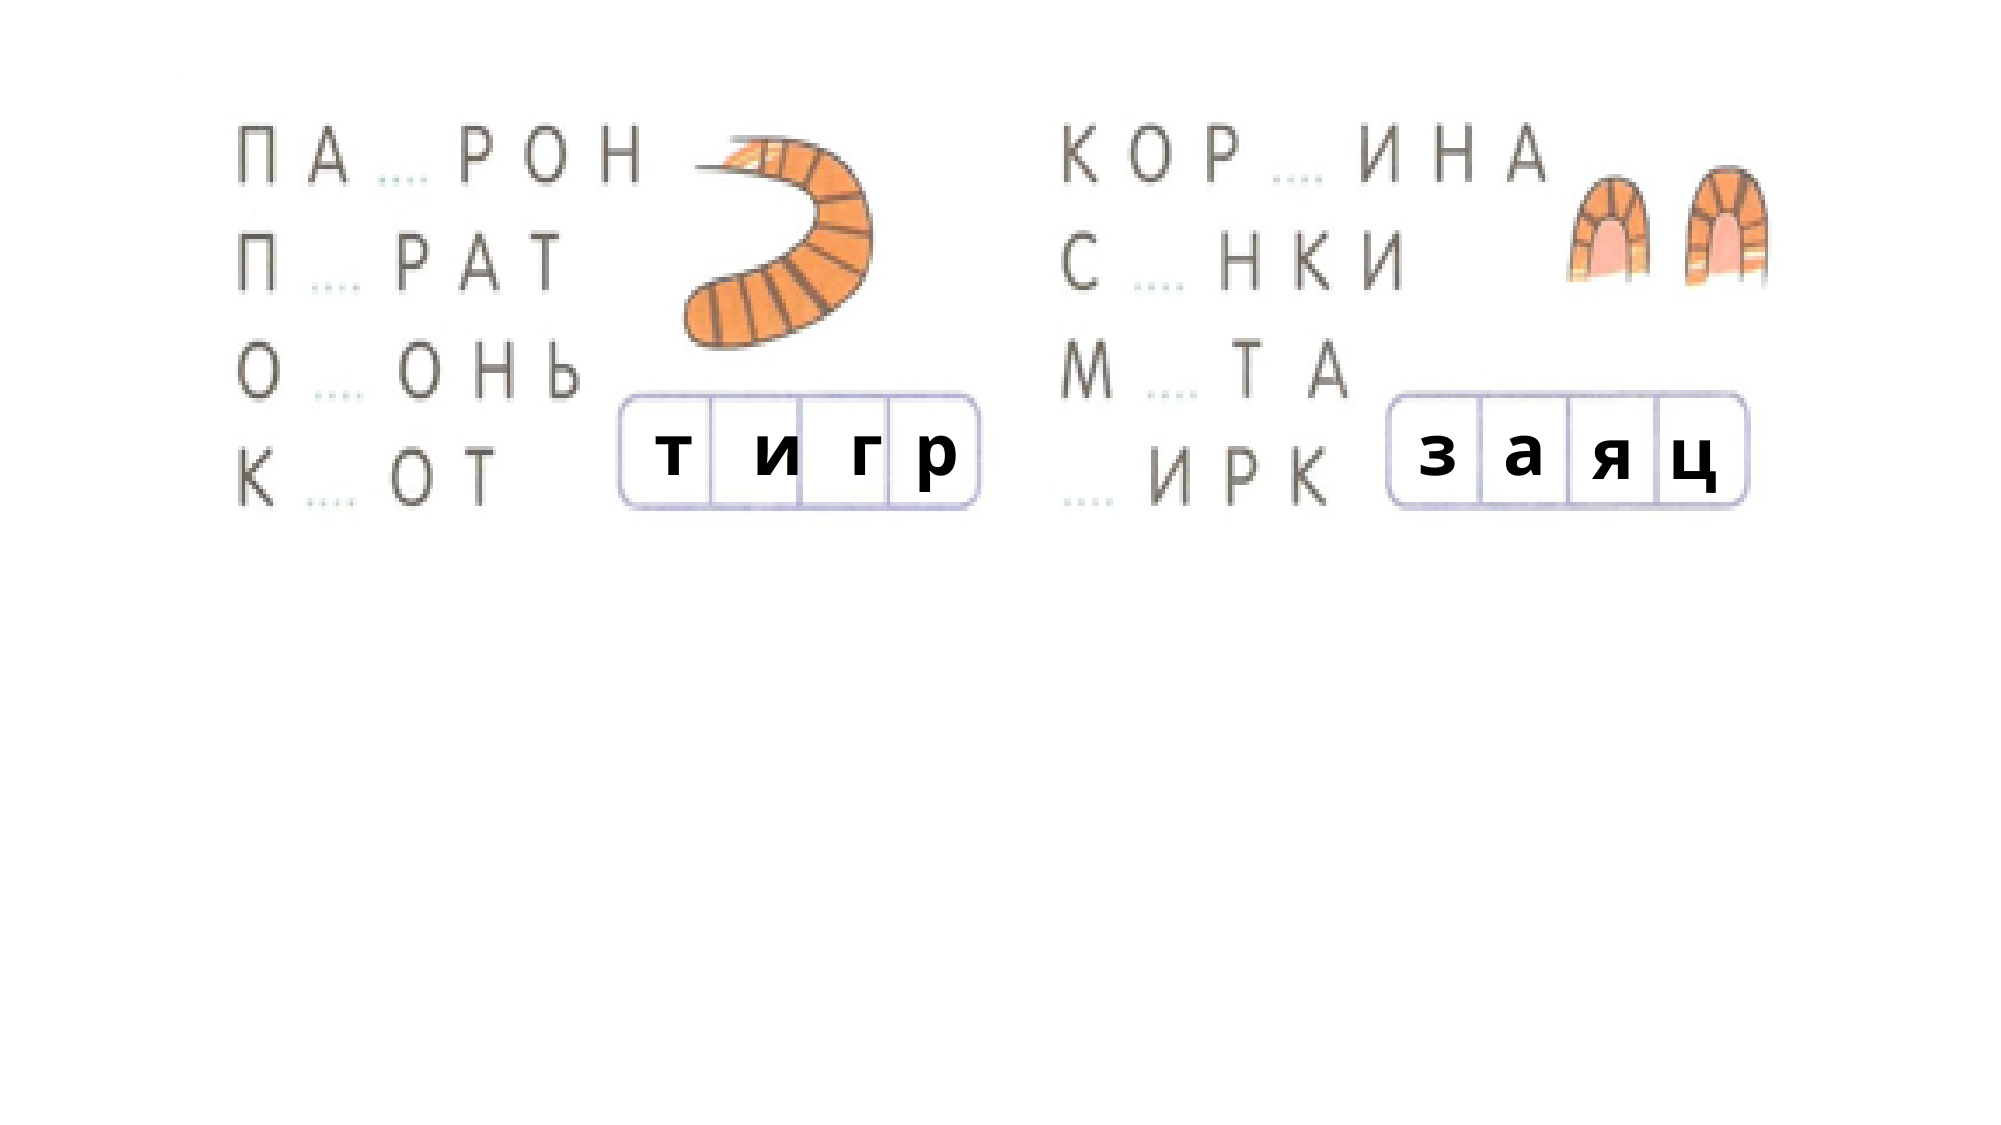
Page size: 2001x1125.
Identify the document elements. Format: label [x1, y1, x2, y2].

picture [179, 43, 1828, 585]
